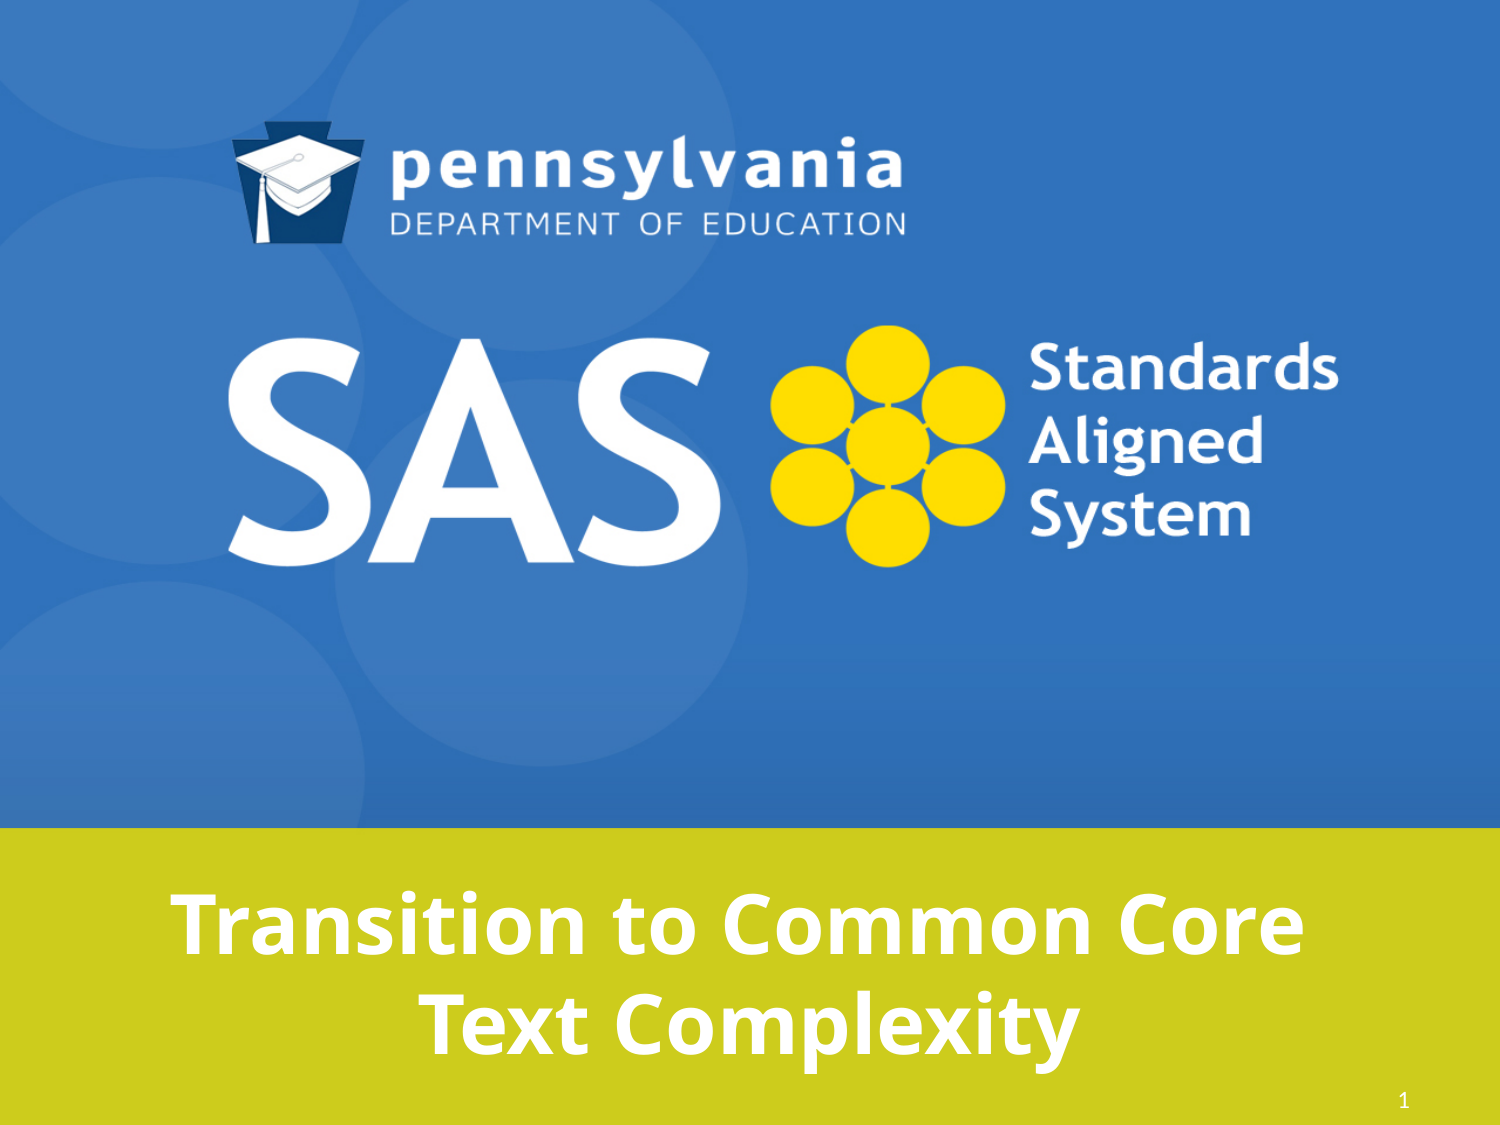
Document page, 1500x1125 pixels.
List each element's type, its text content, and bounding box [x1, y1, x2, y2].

picture [0, 0, 1500, 1125]
slide_number 1 [1247, 1072, 1425, 1125]
text_box Transition to Common Core Text Complexity [18, 863, 1480, 1109]
